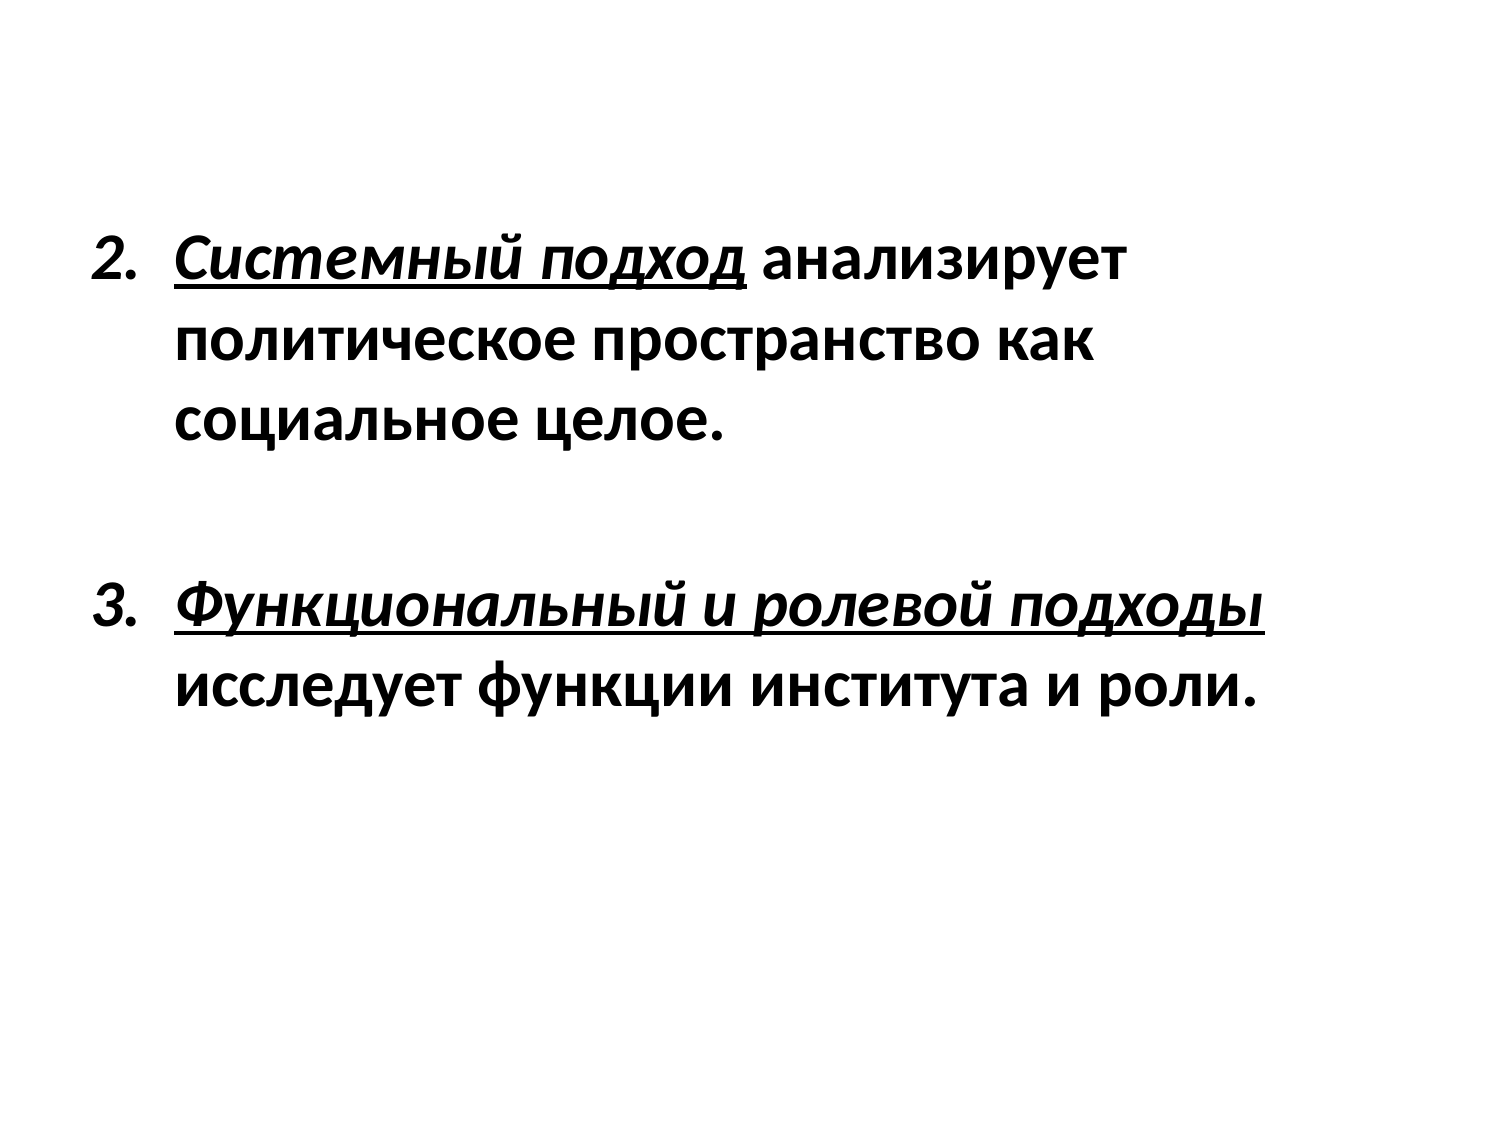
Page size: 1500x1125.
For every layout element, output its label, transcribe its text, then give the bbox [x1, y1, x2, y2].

list Системный подход анализирует политическое пространство как социальное целое. Функциональный и ролевой подходы исследует функции института и роли. [75, 112, 1425, 1005]
